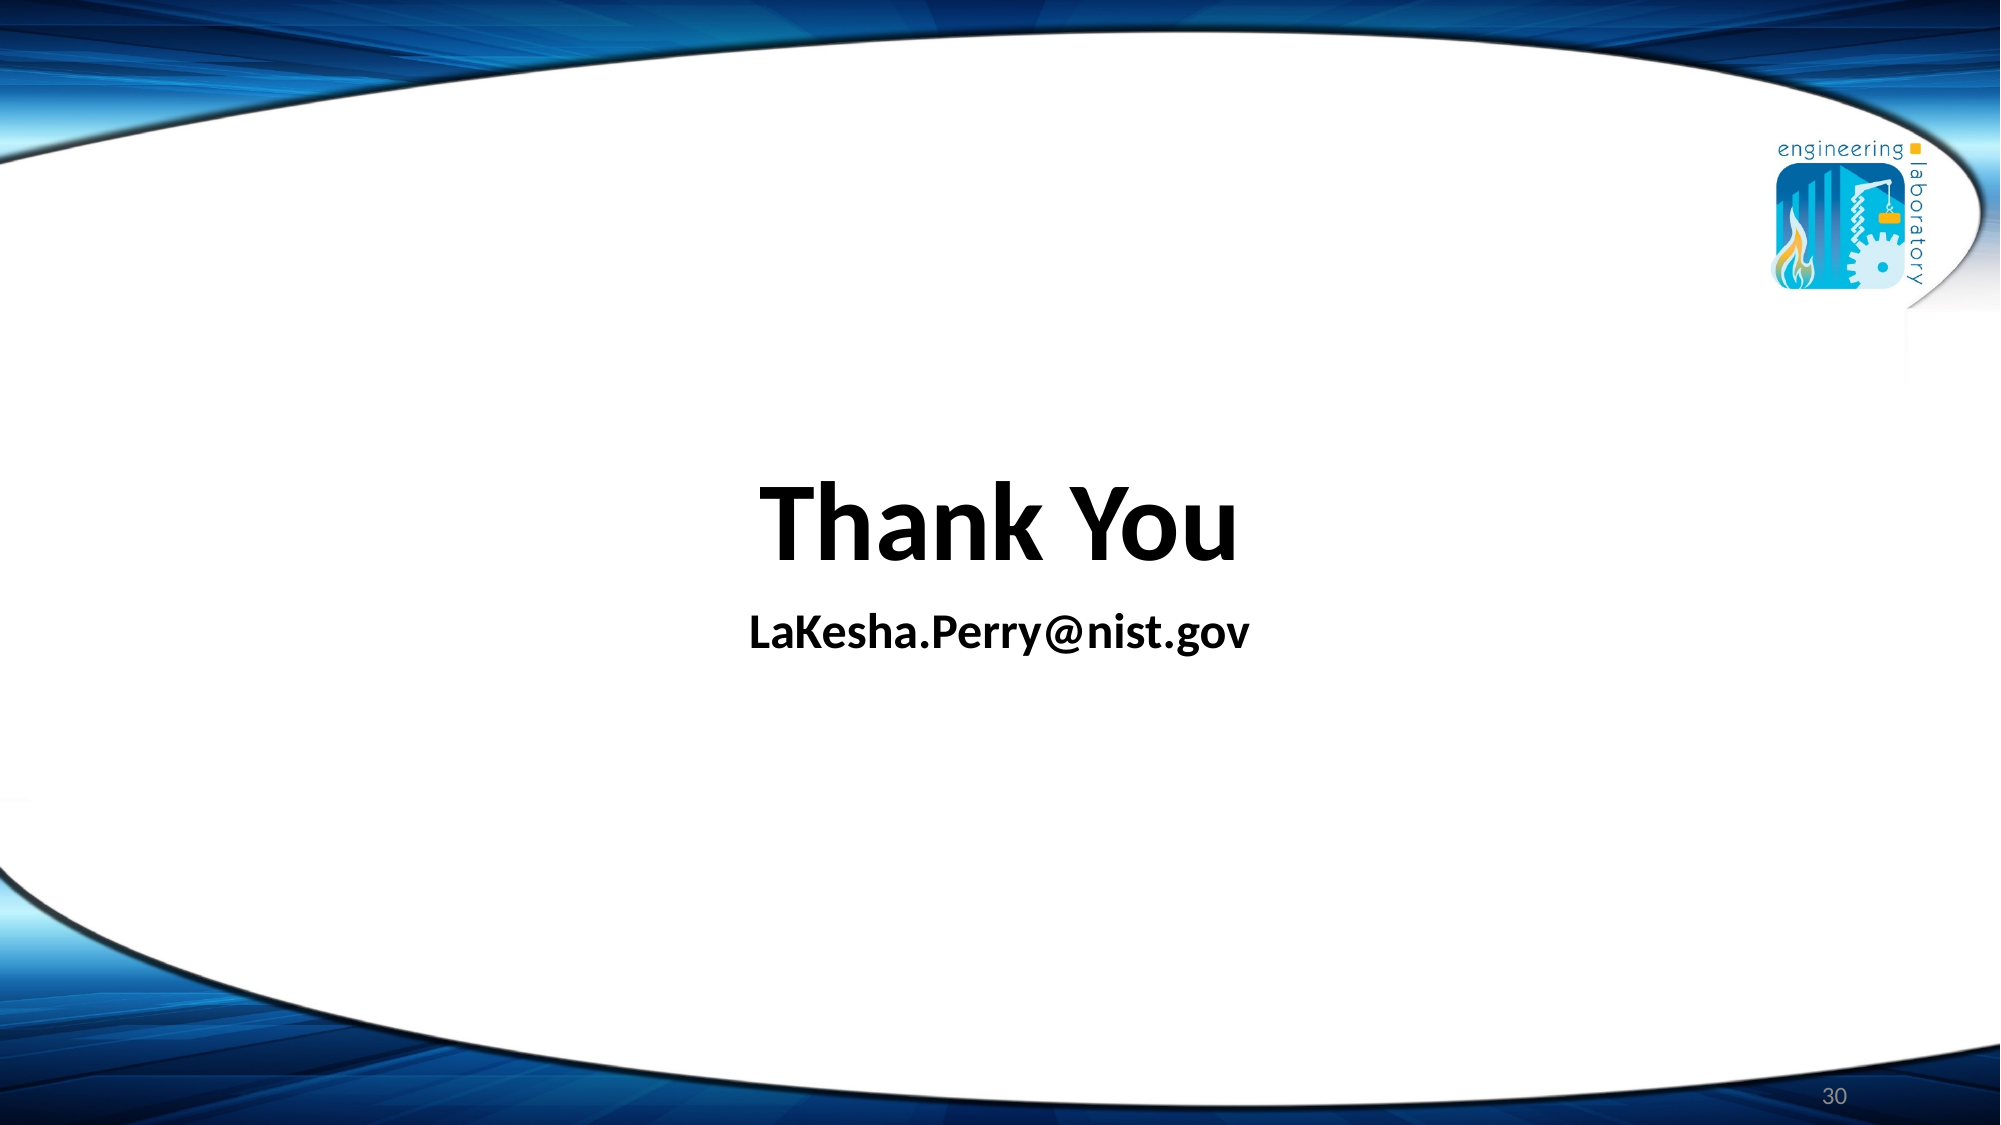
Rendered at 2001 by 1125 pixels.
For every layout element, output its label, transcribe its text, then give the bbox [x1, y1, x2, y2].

picture [0, 0, 2000, 1125]
slide_number 30 [1412, 1065, 1863, 1125]
list Thank You LaKesha.Perry@nist.gov [137, 299, 1863, 1014]
